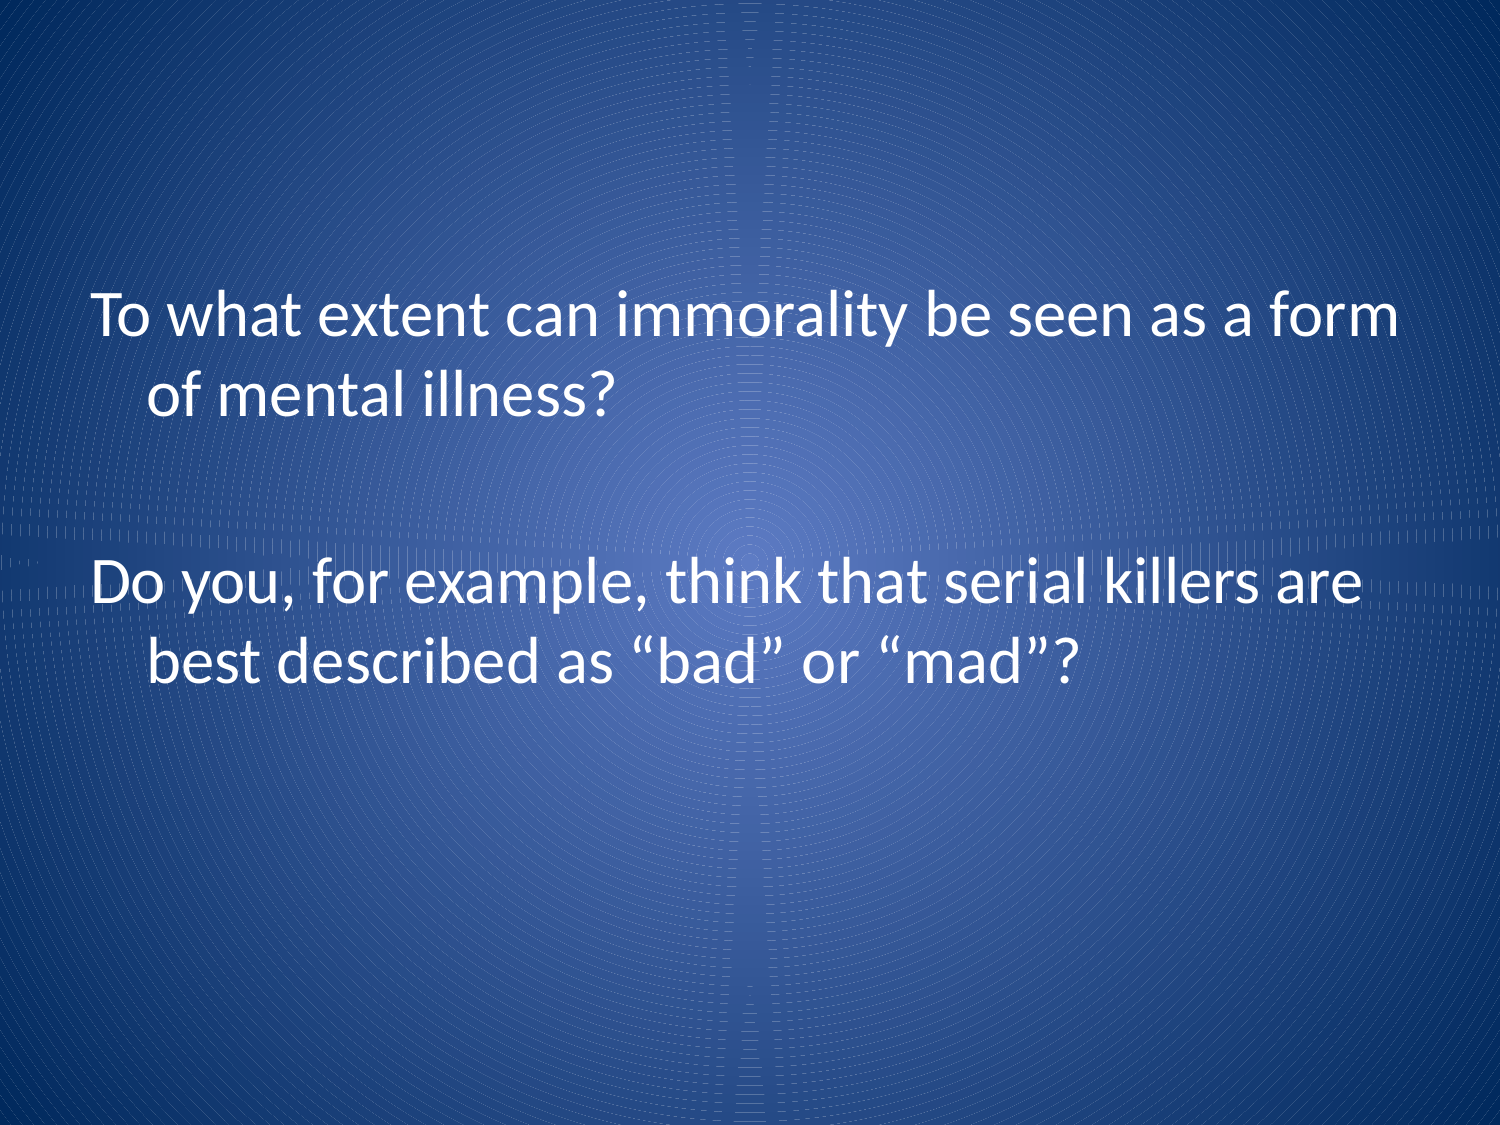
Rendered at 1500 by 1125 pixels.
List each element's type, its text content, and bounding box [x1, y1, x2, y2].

list To what extent can immorality be seen as a form of mental illness? Do you, for example, think that serial killers are best described as “bad” or “mad”? [75, 262, 1425, 1005]
